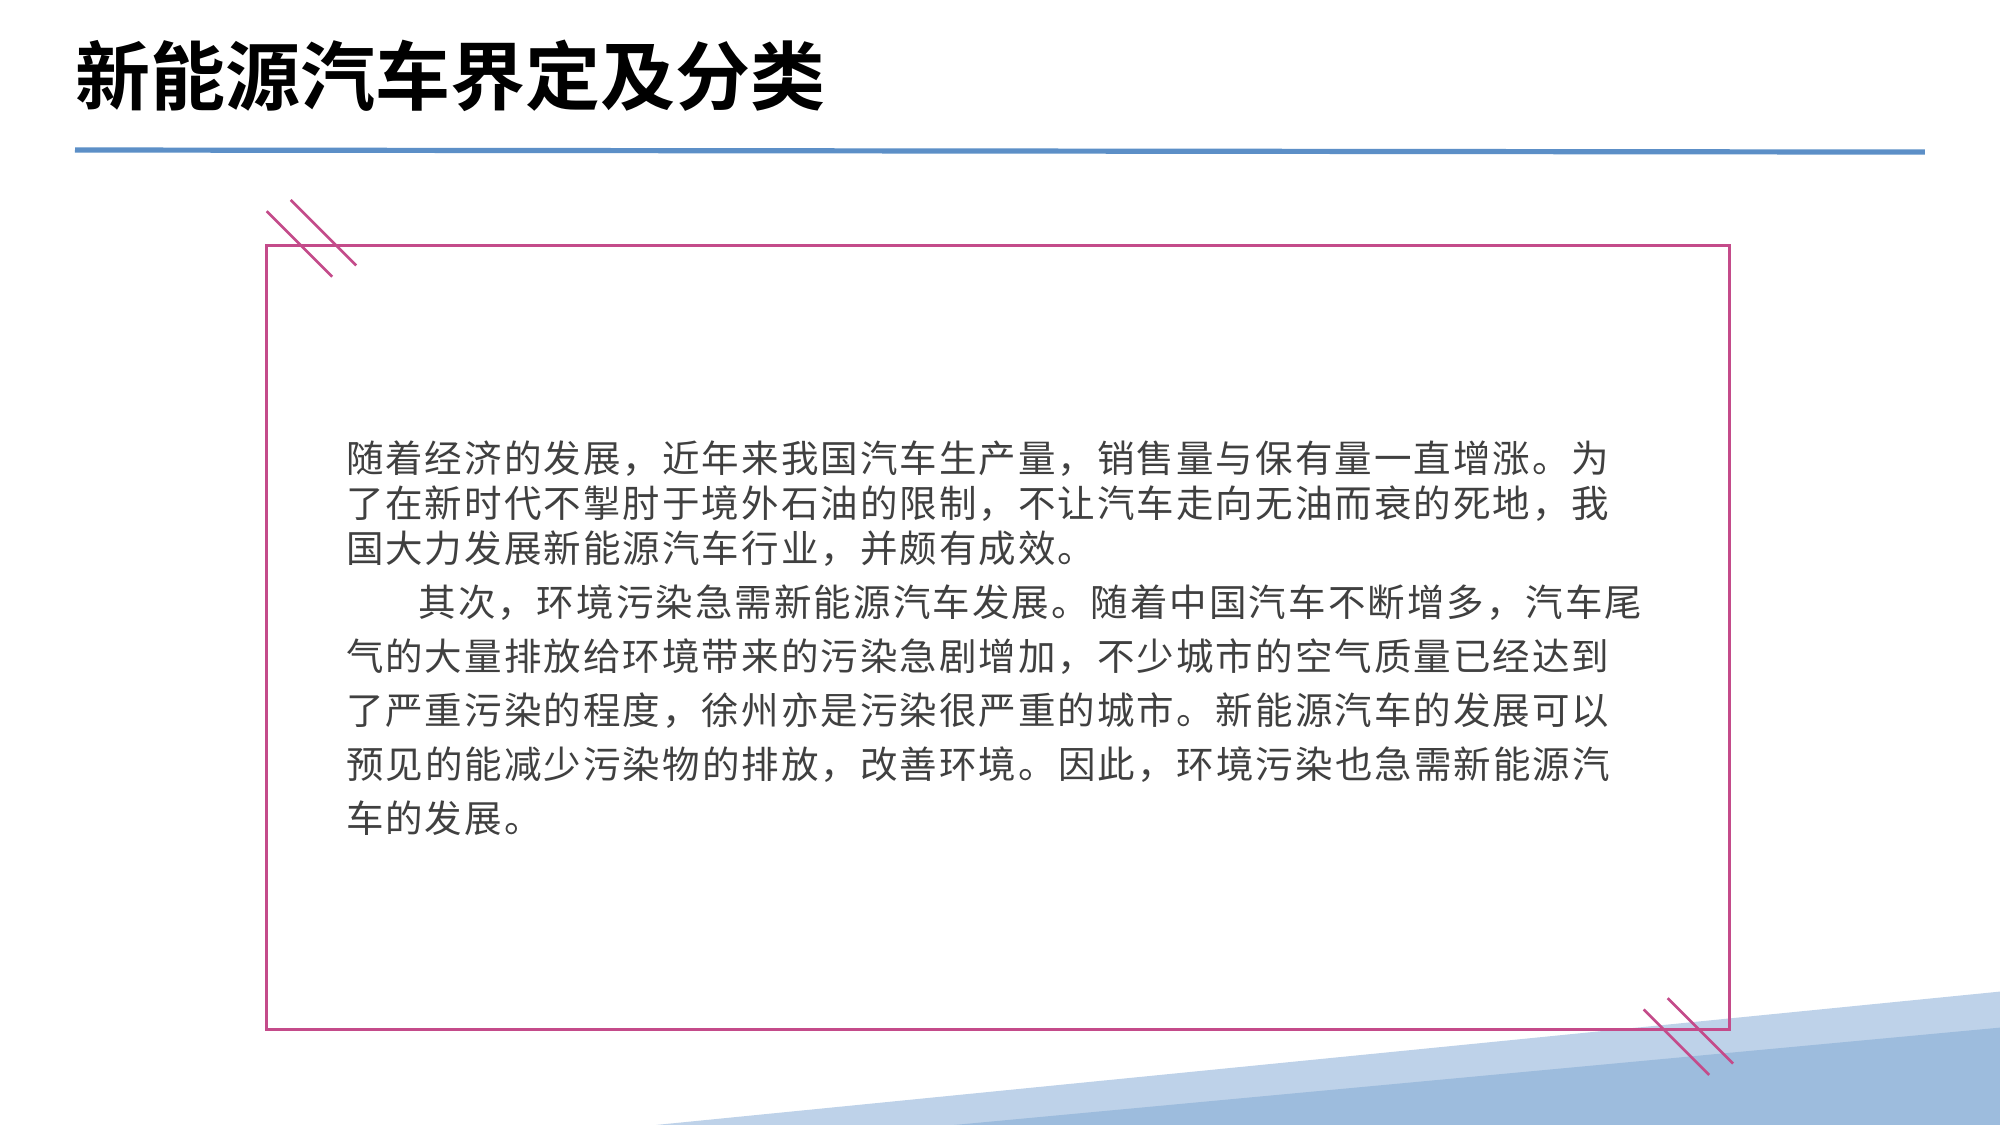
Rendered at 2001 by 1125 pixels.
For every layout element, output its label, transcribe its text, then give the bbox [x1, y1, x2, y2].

text_box [266, 244, 1730, 1030]
text_box 随着经济的发展，近年来我国汽车生产量，销售量与保有量一直增涨。为了在新时代不掣肘于境外石油的限制，不让汽车走向无油而衰的死地，我国大力发展新能源汽车行业，并颇有成效。 其次，环境污染急需新能源汽车发展。随着中国汽车不断增多，汽车尾气的大量排放给环境带来的污染急剧增加，不少城市的空气质量已经达到了严重污染的程度，徐州亦是污染很严重的城市。新能源汽车的发展可以预见的能减少污染物的排放，改善环境。因此，环境污染也急需新能源汽车的发展。 [335, 302, 1661, 973]
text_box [290, 199, 357, 266]
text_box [1643, 1009, 1710, 1075]
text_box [266, 211, 333, 277]
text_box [74, 149, 1925, 153]
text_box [656, 991, 2000, 1125]
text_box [1667, 998, 1734, 1064]
text_box 新能源汽车界定及分类 [75, 24, 1925, 125]
